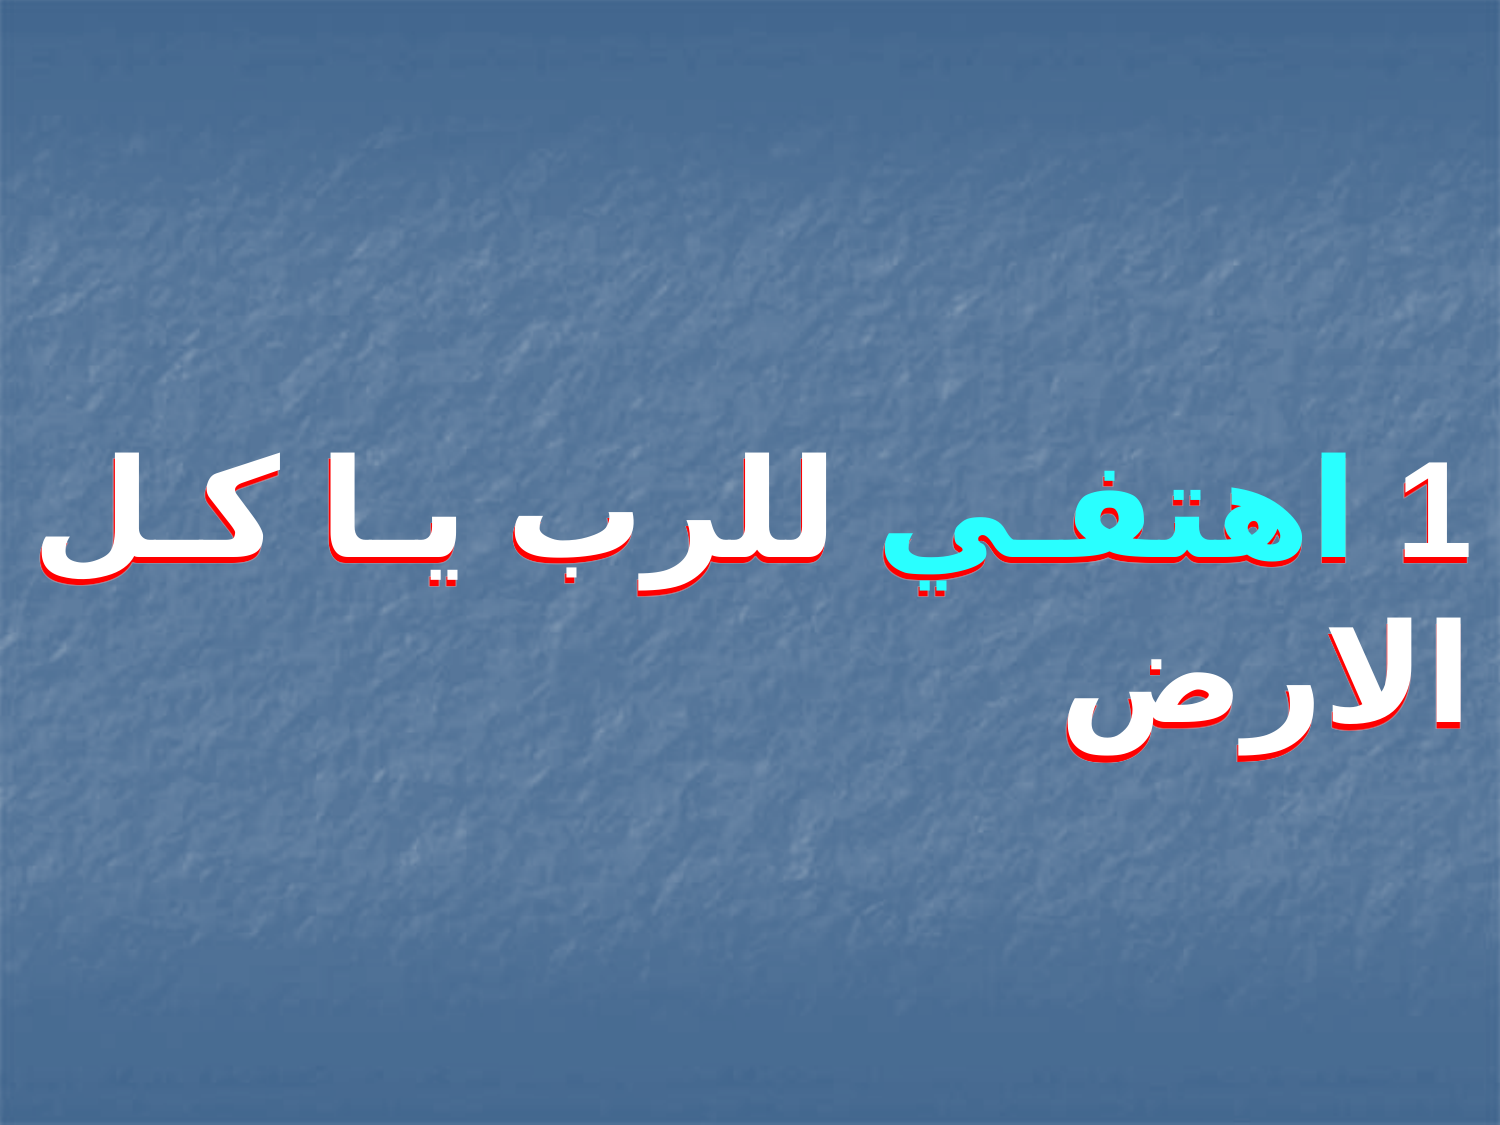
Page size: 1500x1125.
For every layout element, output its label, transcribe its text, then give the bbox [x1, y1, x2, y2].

subtitle 1 اهتفي للرب يا كل الارض [17, 412, 1489, 675]
